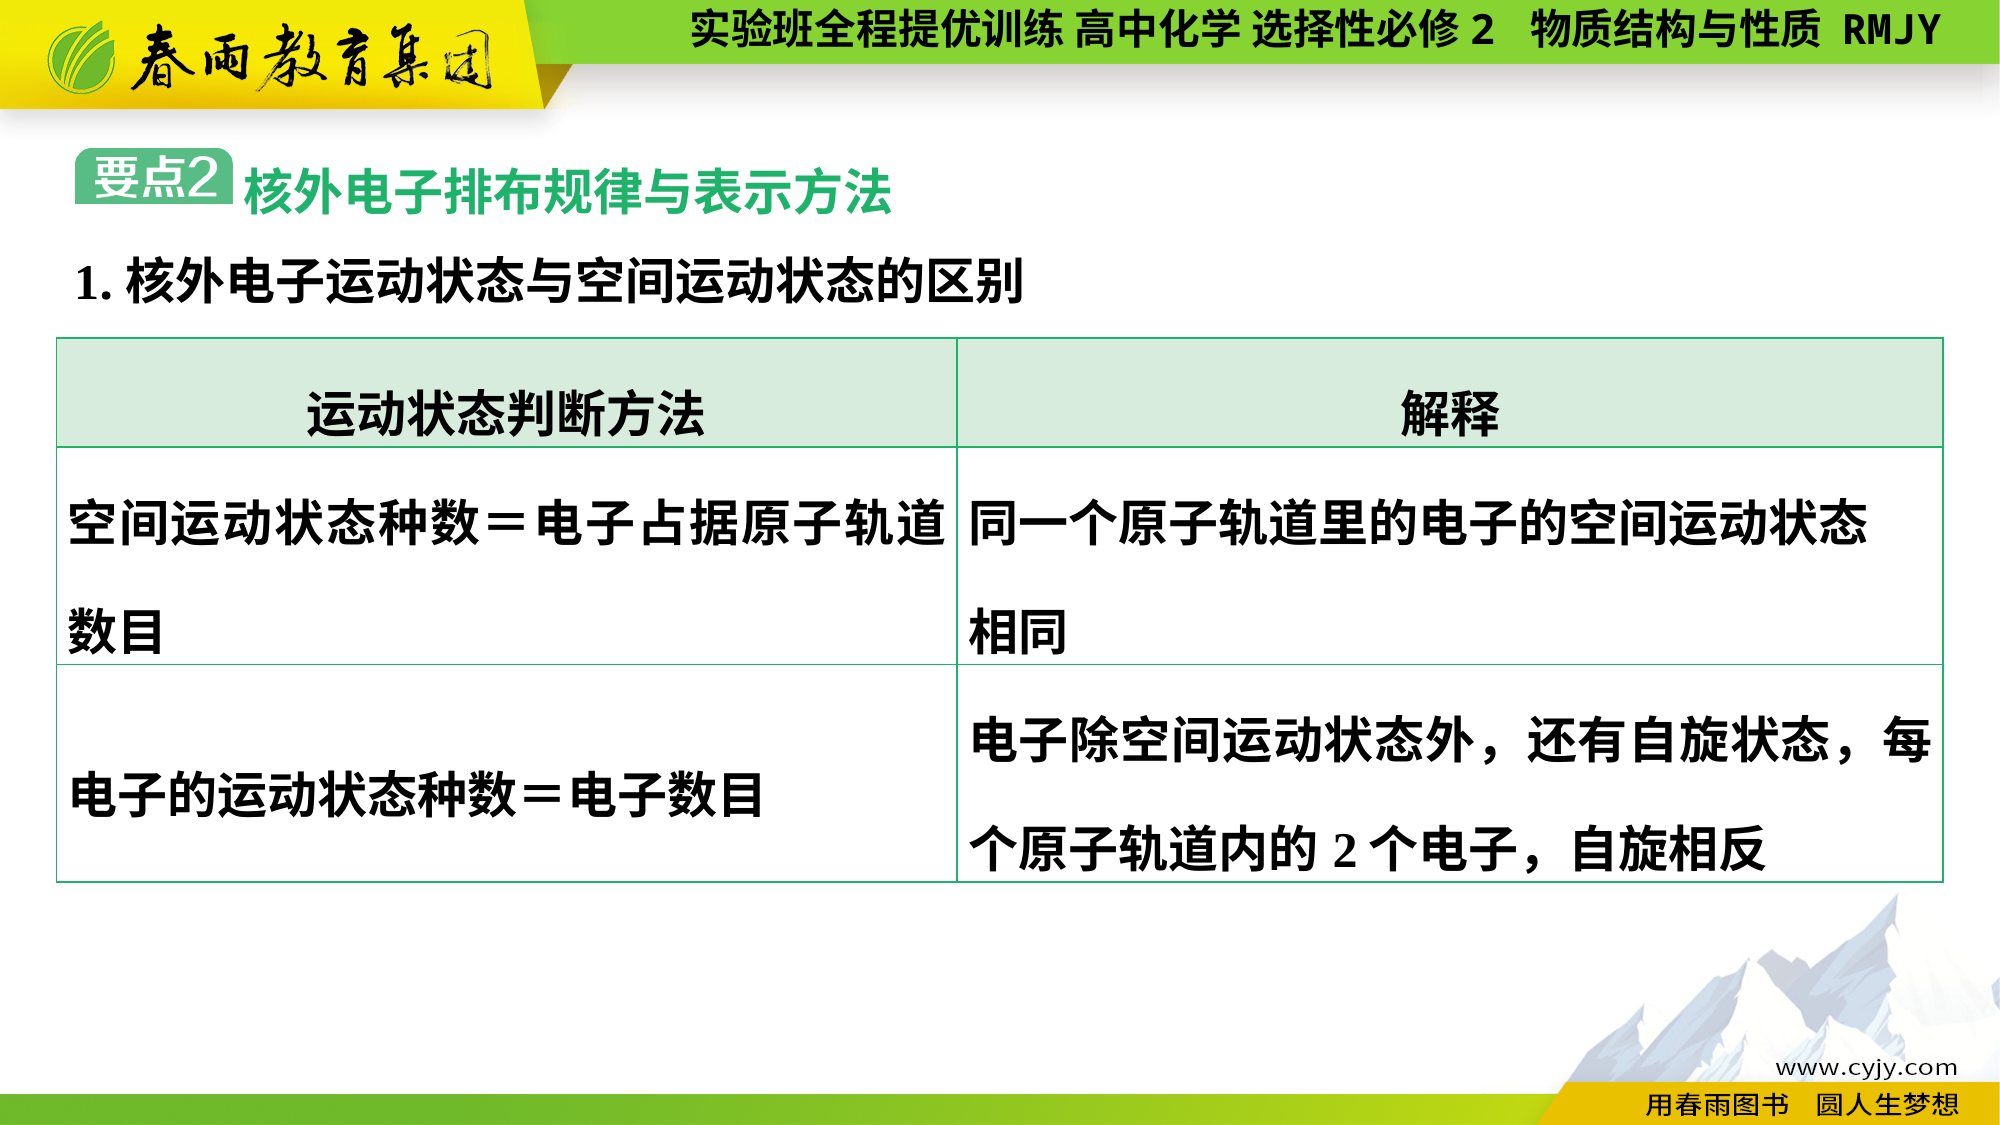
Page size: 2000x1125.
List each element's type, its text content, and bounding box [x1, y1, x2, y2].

table_cell 空间运动状态种数＝电子占据原子轨道数目 [57, 448, 956, 664]
list 核外电子排布规律与表示方法 1.核外电子运动状态与空间运动状态的区别 [59, 122, 1944, 308]
table_cell 同一个原子轨道里的电子的空间运动状态 相同 [958, 448, 1942, 664]
picture [0, 0, 2000, 1125]
table_cell 电子除空间运动状态外，还有自旋状态，每个原子轨道内的2个电子，自旋相反 [958, 665, 1942, 881]
table_header 解释 [958, 339, 1942, 446]
table_header 运动状态判断方法 [57, 339, 956, 446]
table_cell 电子的运动状态种数＝电子数目 [57, 665, 956, 881]
